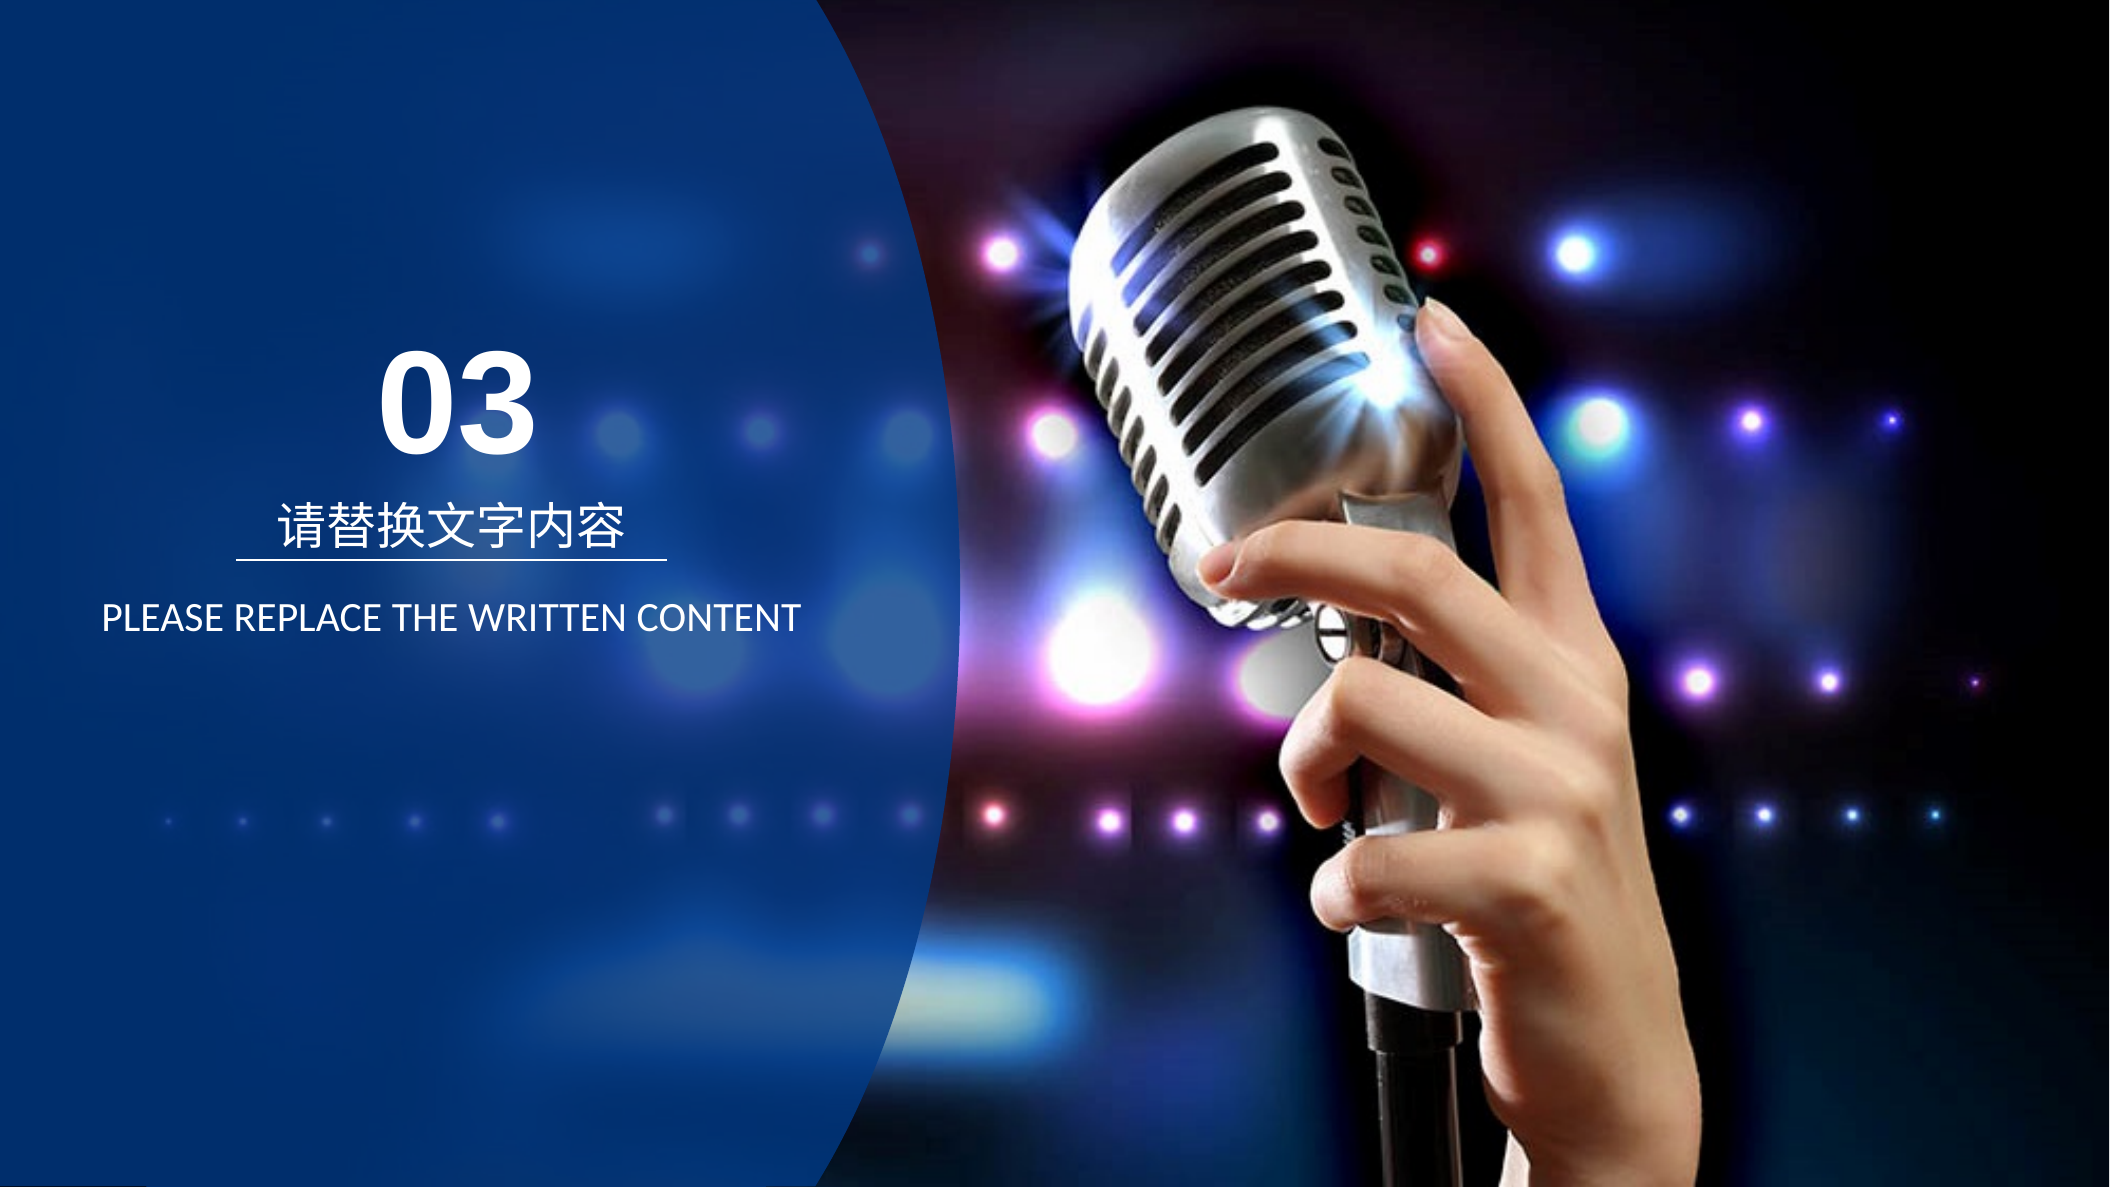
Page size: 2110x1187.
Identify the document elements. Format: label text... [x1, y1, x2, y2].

text_box 03 [376, 307, 585, 484]
text_box [817, 0, 2110, 1187]
text_box [0, 0, 962, 1187]
text_box Please replace the written content [101, 579, 802, 640]
text_box 请替换文字内容 [235, 475, 668, 559]
